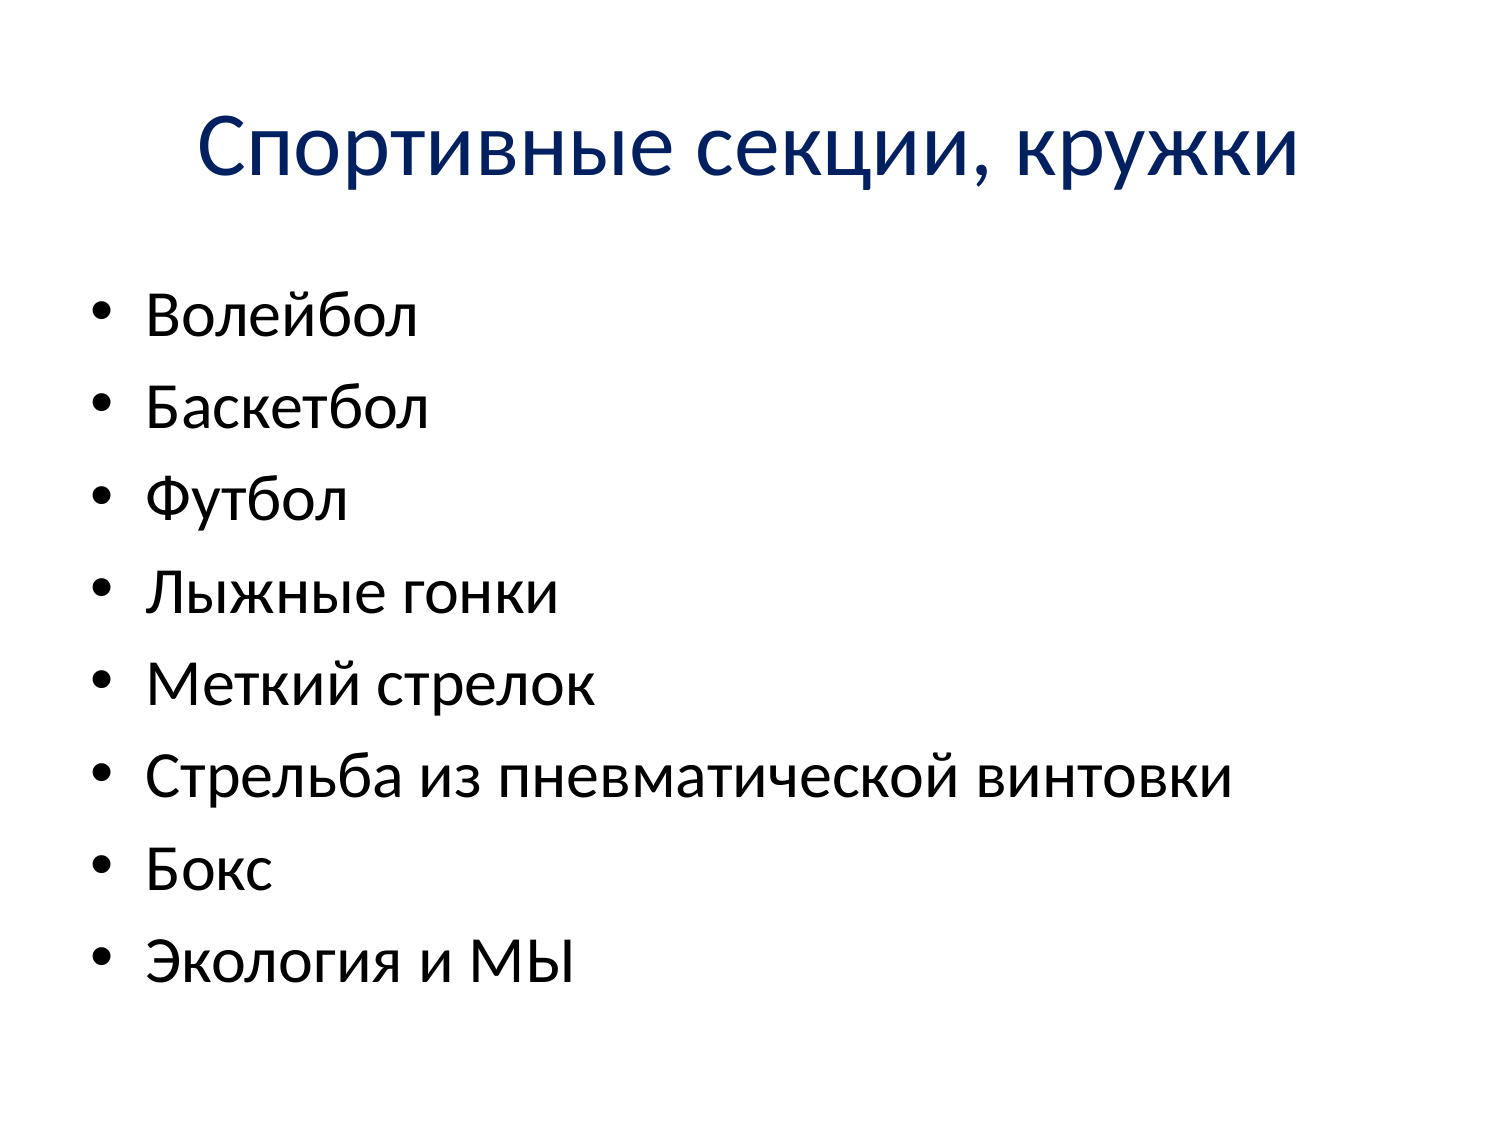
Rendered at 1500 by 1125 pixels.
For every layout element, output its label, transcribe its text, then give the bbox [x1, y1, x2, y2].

title Спортивные секции, кружки [75, 45, 1425, 233]
list Волейбол Баскетбол Футбол Лыжные гонки Меткий стрелок Стрельба из пневматической винтовки Бокс Экология и МЫ [75, 262, 1425, 1005]
